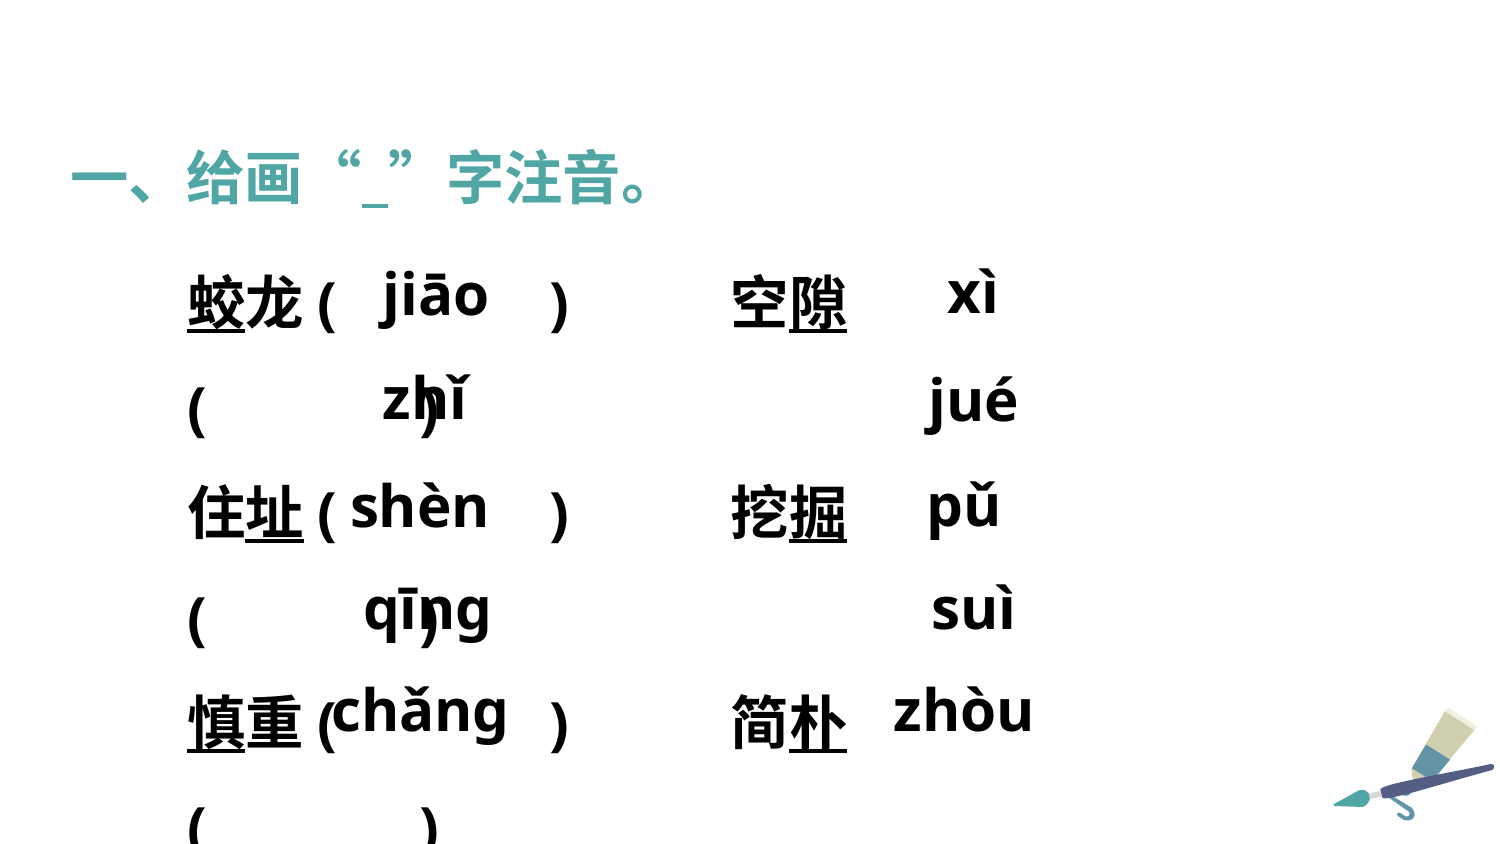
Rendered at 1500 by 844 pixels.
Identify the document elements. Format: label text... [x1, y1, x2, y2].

text_box jiāo [367, 249, 505, 335]
text_box zhòu [879, 666, 1050, 751]
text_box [1358, 708, 1481, 844]
text_box xì [933, 247, 1015, 333]
text_box 蛟龙( ) 空隙( ) 住址( ) 挖掘( ) 慎重( ) 简朴( ) 倾斜( ) 隧道( ) 宽敞( ) 骤雨( ) [172, 223, 1113, 844]
text_box jué [913, 355, 1034, 441]
text_box 一、给画“ ”字注音。 [55, 133, 1029, 219]
text_box suì [916, 564, 1032, 649]
text_box zhǐ [367, 353, 483, 439]
text_box shèn [335, 461, 505, 547]
text_box chǎng [316, 666, 525, 751]
text_box pǔ [911, 460, 1017, 546]
text_box qīng [348, 564, 508, 649]
